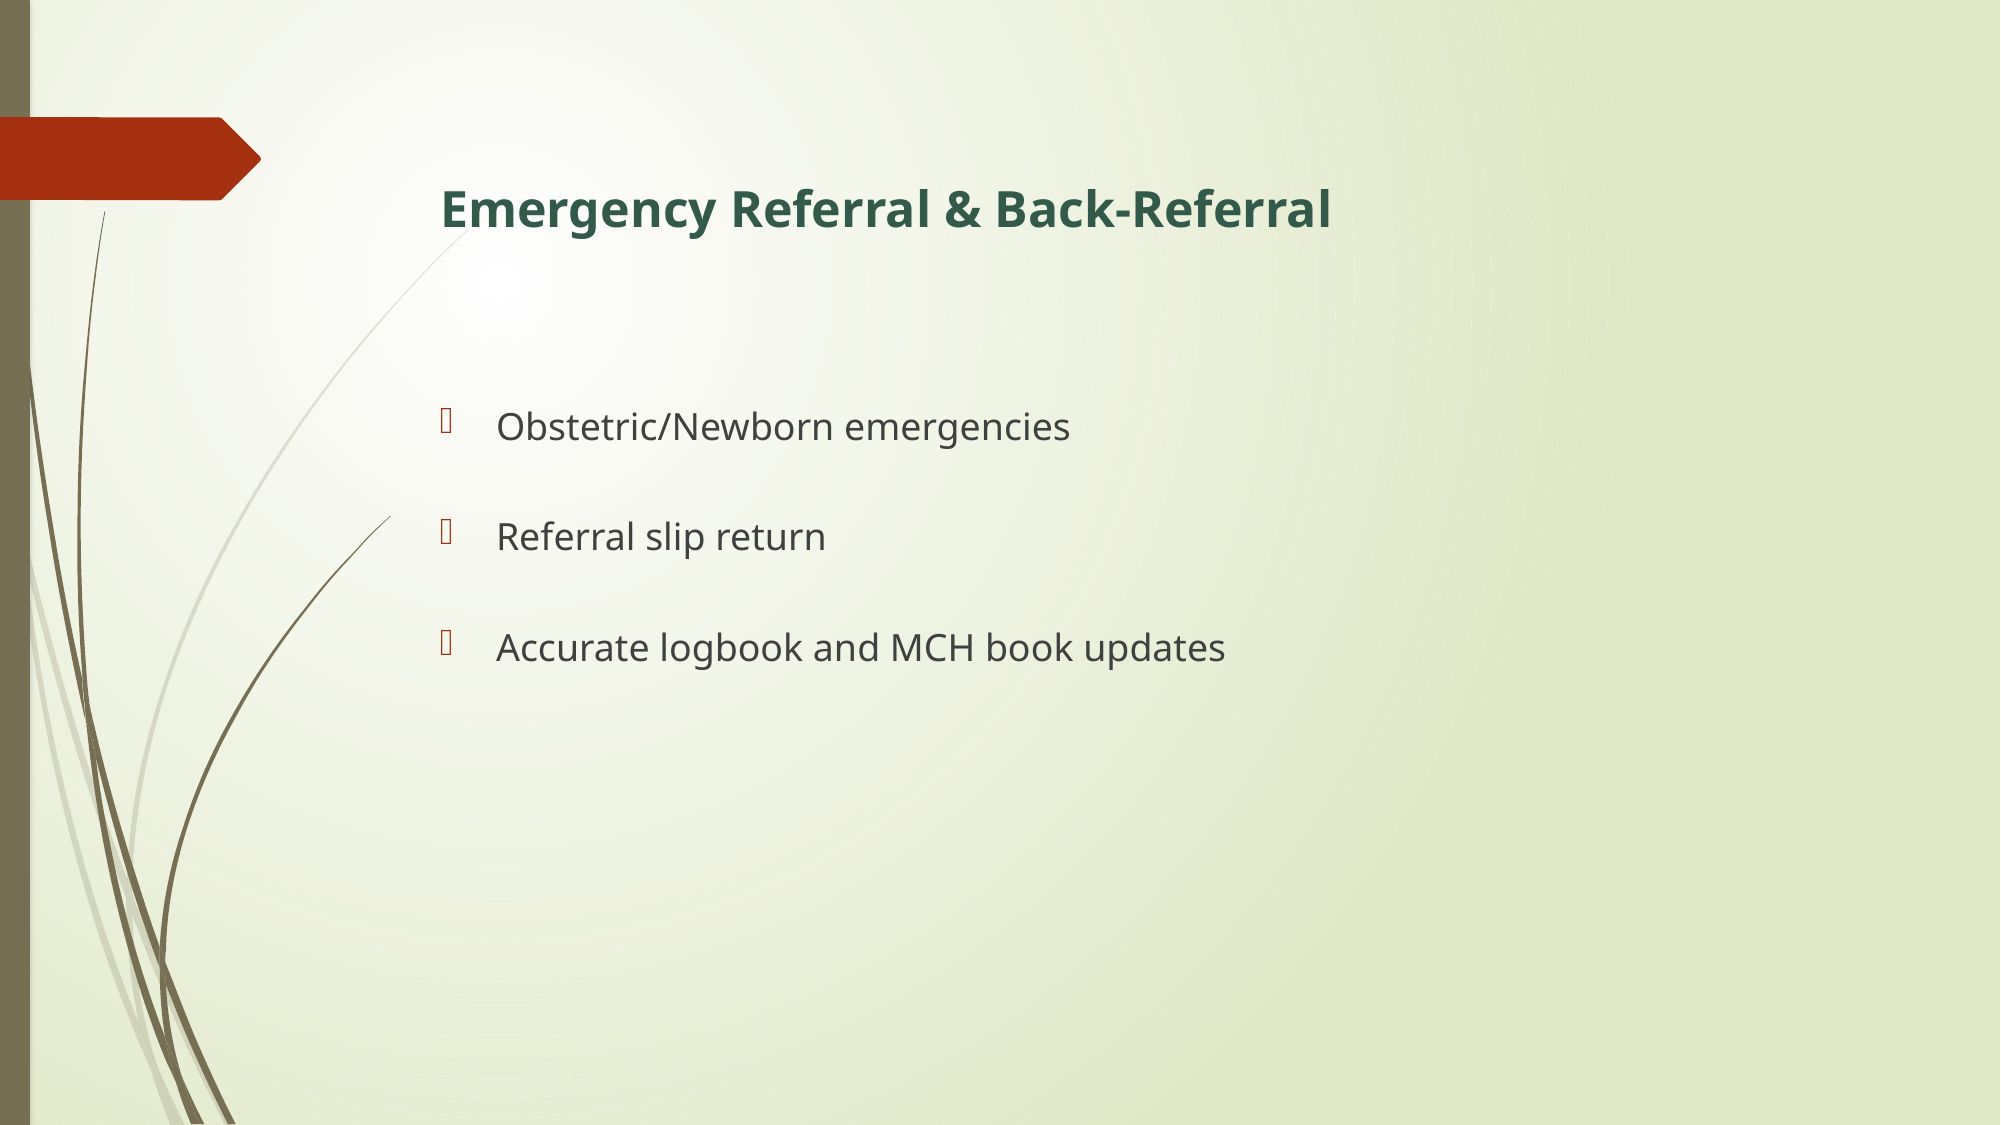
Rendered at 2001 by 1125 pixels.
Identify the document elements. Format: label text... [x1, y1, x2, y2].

title Emergency Referral & Back-Referral [425, 169, 1888, 350]
list Obstetric/Newborn emergencies Referral slip return Accurate logbook and MCH book updates [424, 350, 1888, 970]
